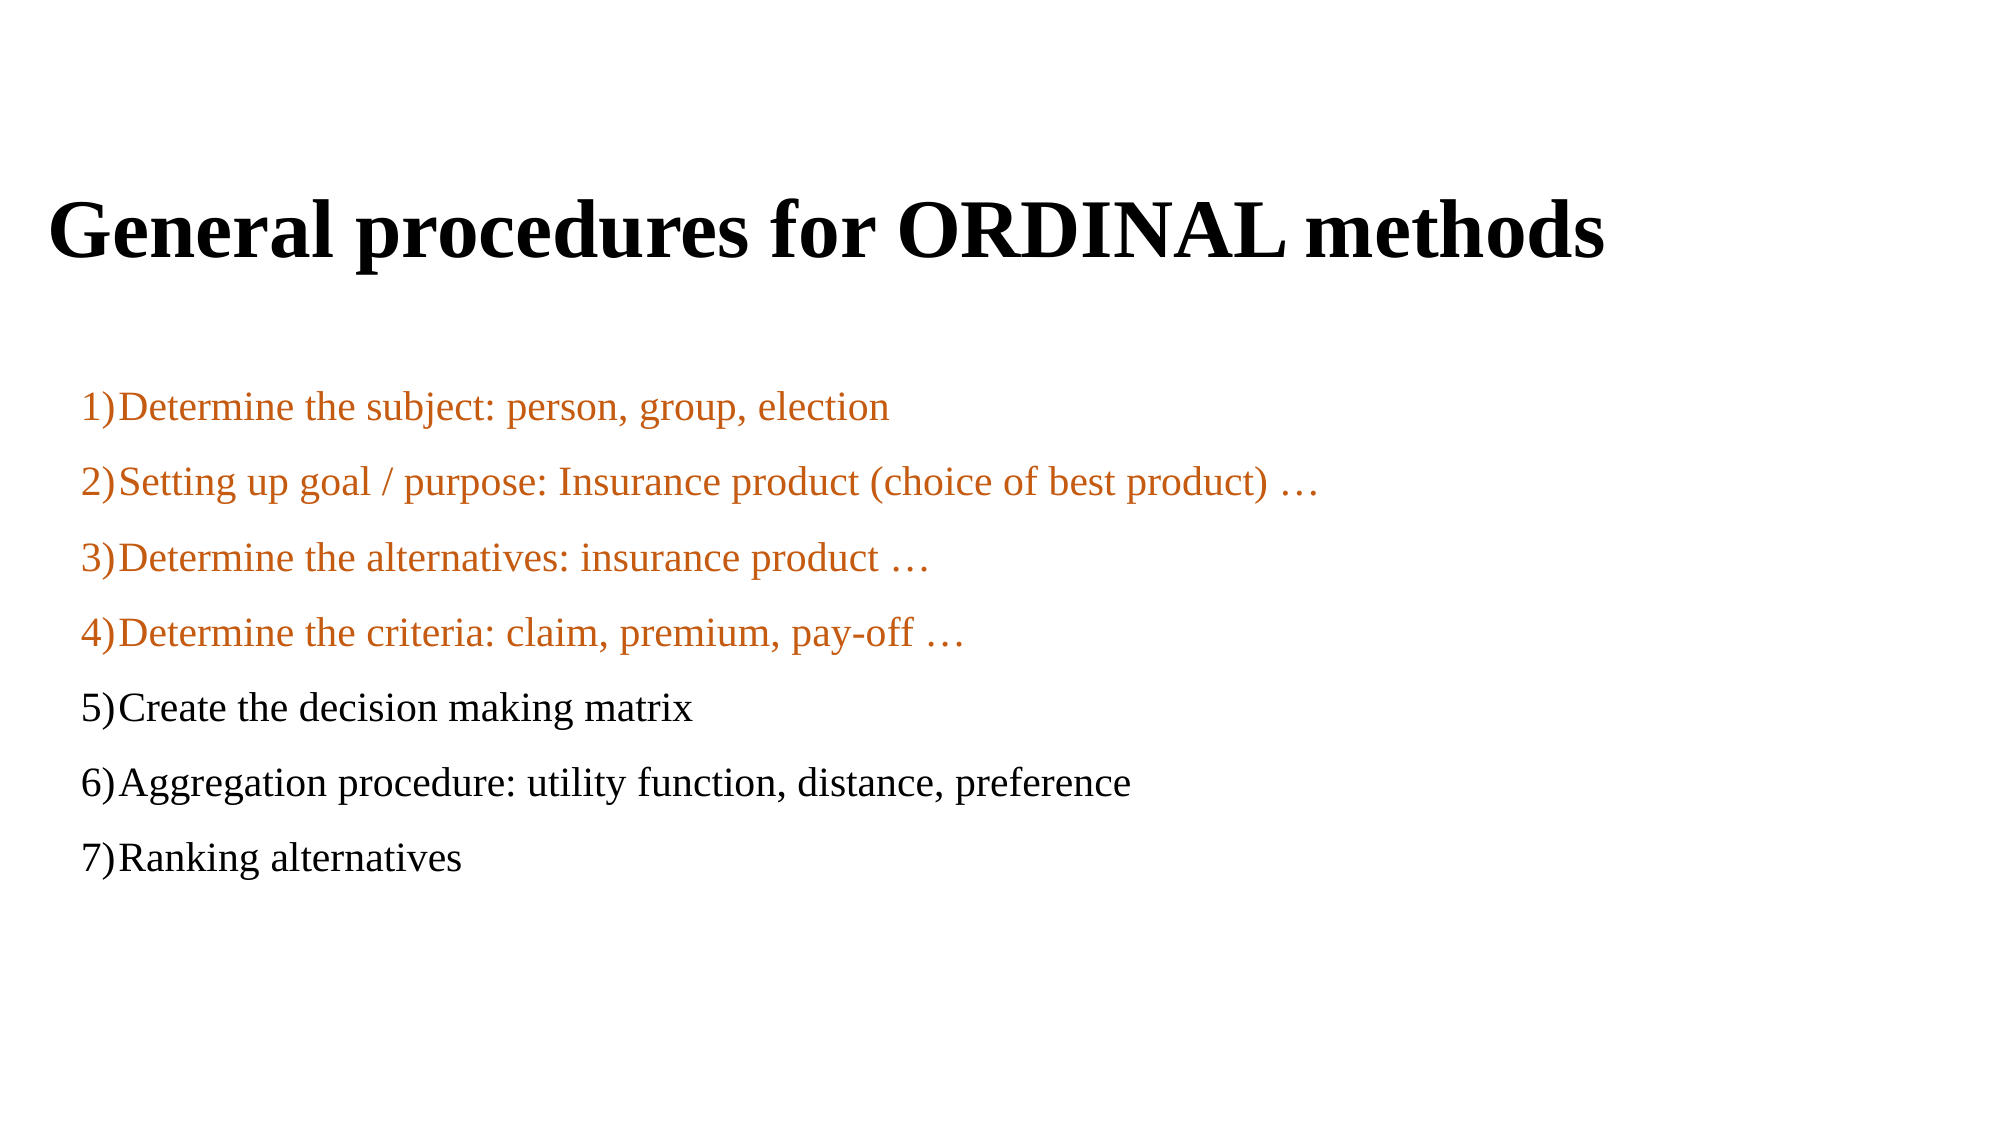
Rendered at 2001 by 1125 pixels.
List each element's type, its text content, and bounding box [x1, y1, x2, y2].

title General procedures for ORDINAL methods [32, 172, 1969, 289]
list Determine the subject: person, group, election Setting up goal / purpose: Insurance product (choice of best product) … Determine the alternatives: insurance product … Determine the criteria: claim, premium, pay-off … Create the decision making matrix Aggregation procedure: utility function, distance, preference Ranking alternatives [65, 346, 1568, 999]
